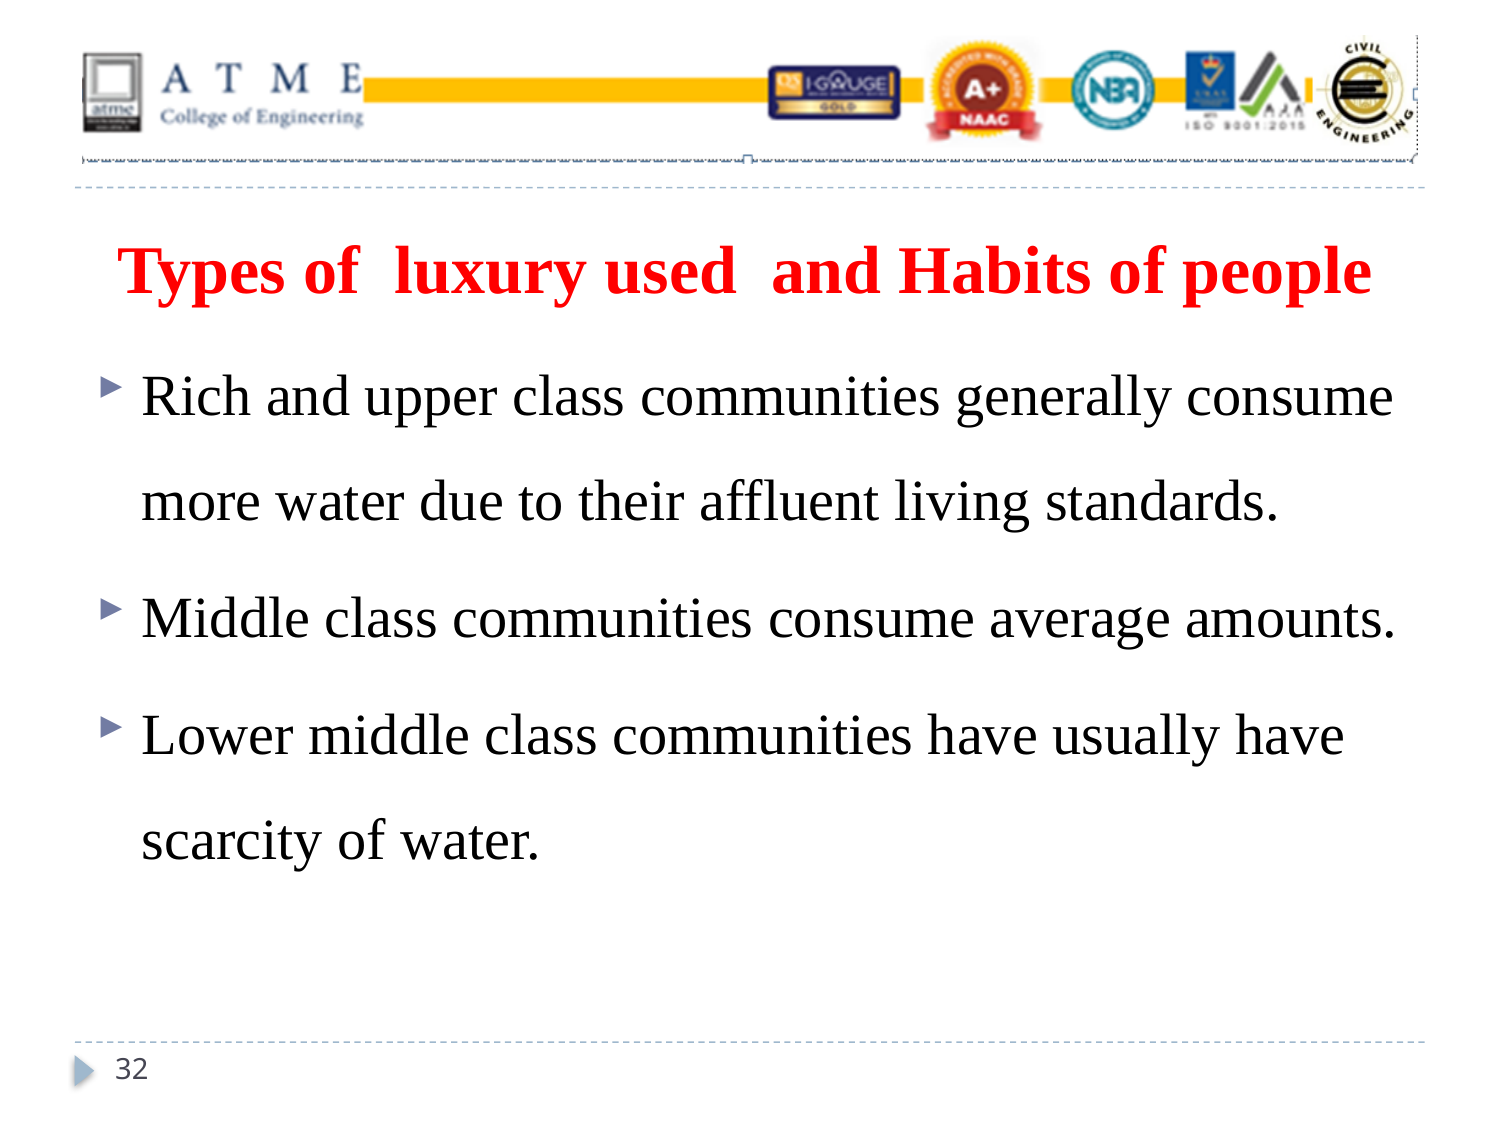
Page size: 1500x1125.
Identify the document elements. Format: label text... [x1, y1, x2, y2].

list Rich and upper class communities generally consume more water due to their affluent living standards. Middle class communities consume average amounts. Lower middle class communities have usually have scarcity of water. [82, 314, 1432, 1125]
title Types of luxury used and Habits of people [70, 199, 1421, 315]
picture [82, 35, 1418, 164]
